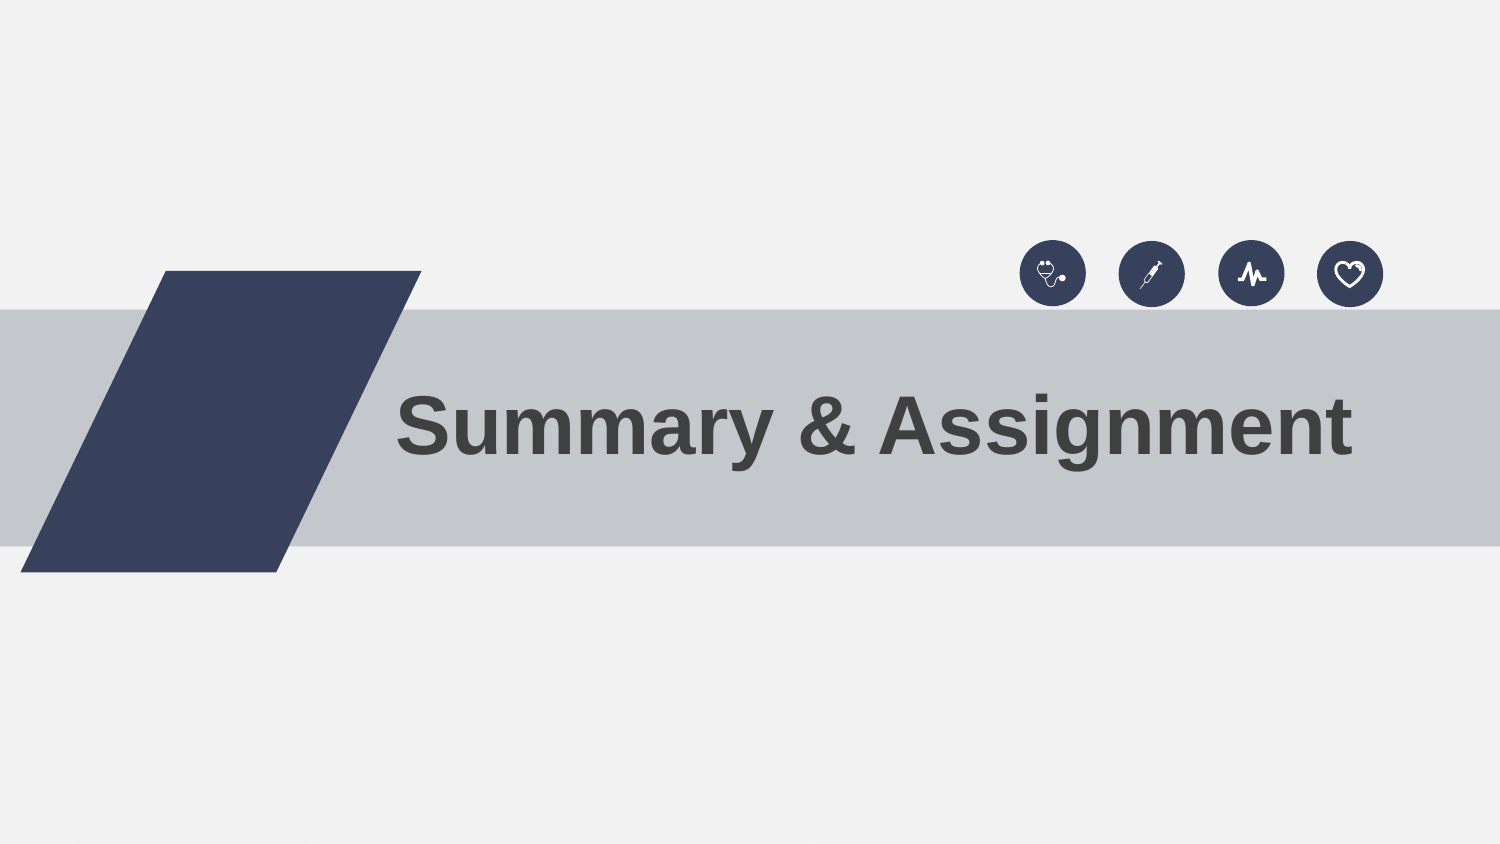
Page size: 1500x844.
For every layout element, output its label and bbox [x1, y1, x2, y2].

text_box [1118, 240, 1186, 308]
text_box [0, 270, 1500, 573]
text_box [1019, 239, 1087, 307]
text_box [1316, 240, 1384, 308]
text_box [1218, 239, 1285, 307]
